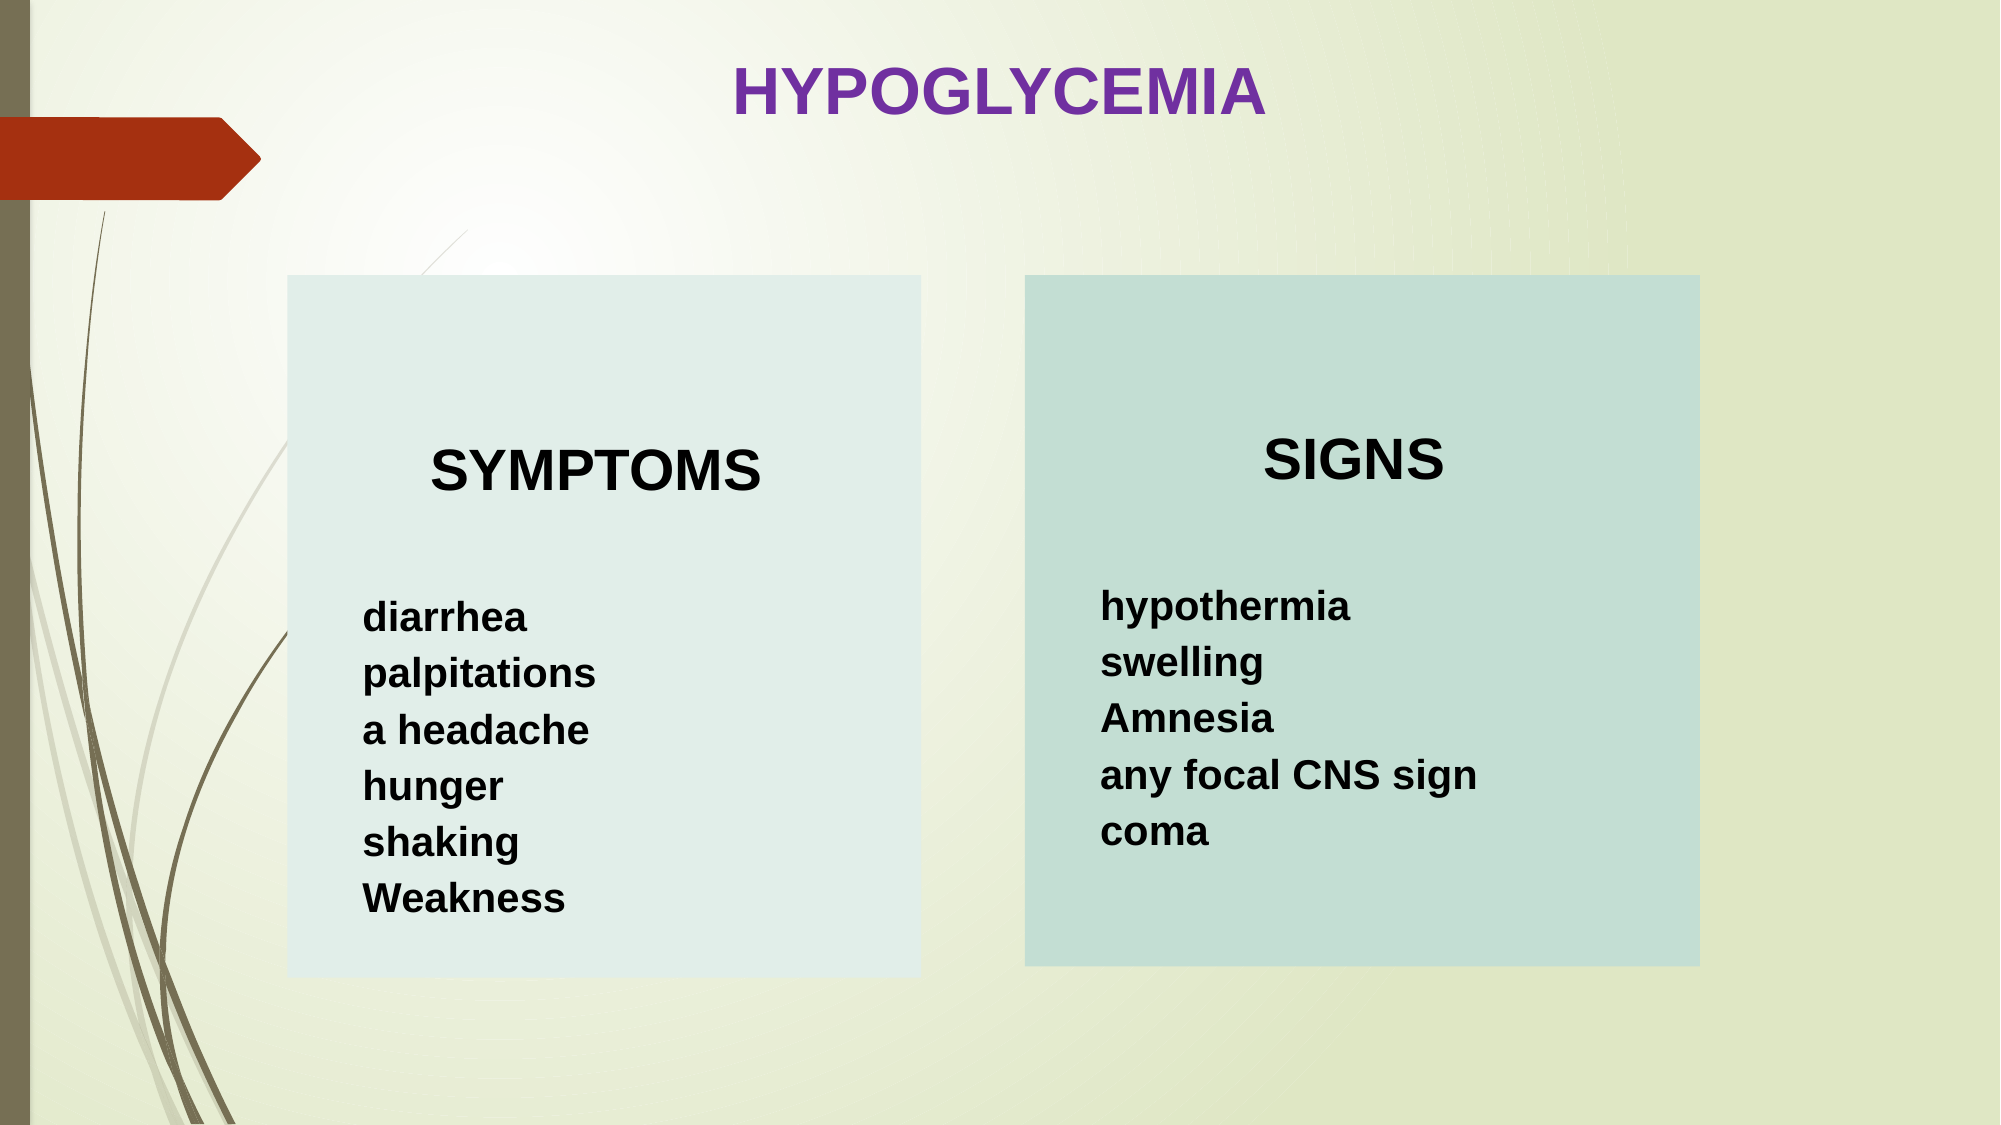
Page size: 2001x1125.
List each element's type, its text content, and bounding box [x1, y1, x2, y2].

text_box SYMPTOMS diarrhea palpitations a headache hunger shaking Weakness [287, 275, 922, 978]
text_box SIGNS hypothermia swelling Amnesia any focal CNS sign coma [1024, 275, 1700, 967]
text_box HYPOGLYCEMIA [250, 57, 1750, 130]
